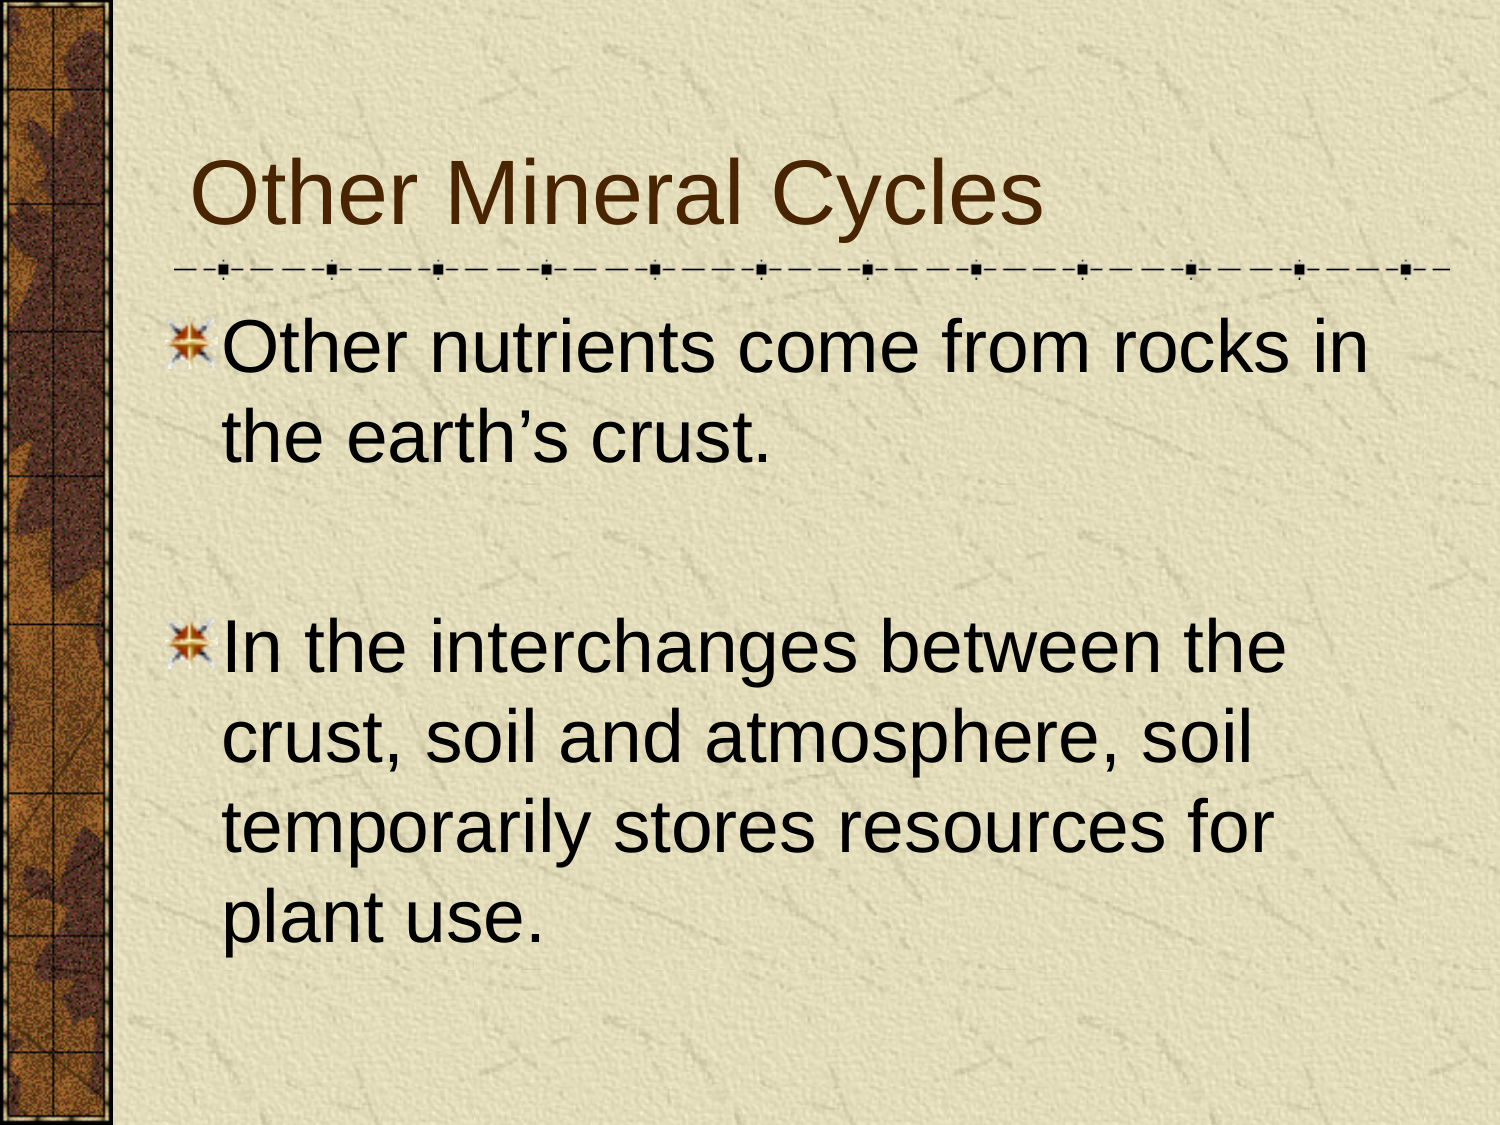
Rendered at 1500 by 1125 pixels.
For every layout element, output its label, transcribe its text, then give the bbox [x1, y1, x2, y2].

title Other Mineral Cycles [174, 62, 1451, 251]
list Other nutrients come from rocks in the earth’s crust. In the interchanges between the crust, soil and atmosphere, soil temporarily stores resources for plant use. [149, 289, 1449, 1038]
picture [0, 0, 1500, 1125]
